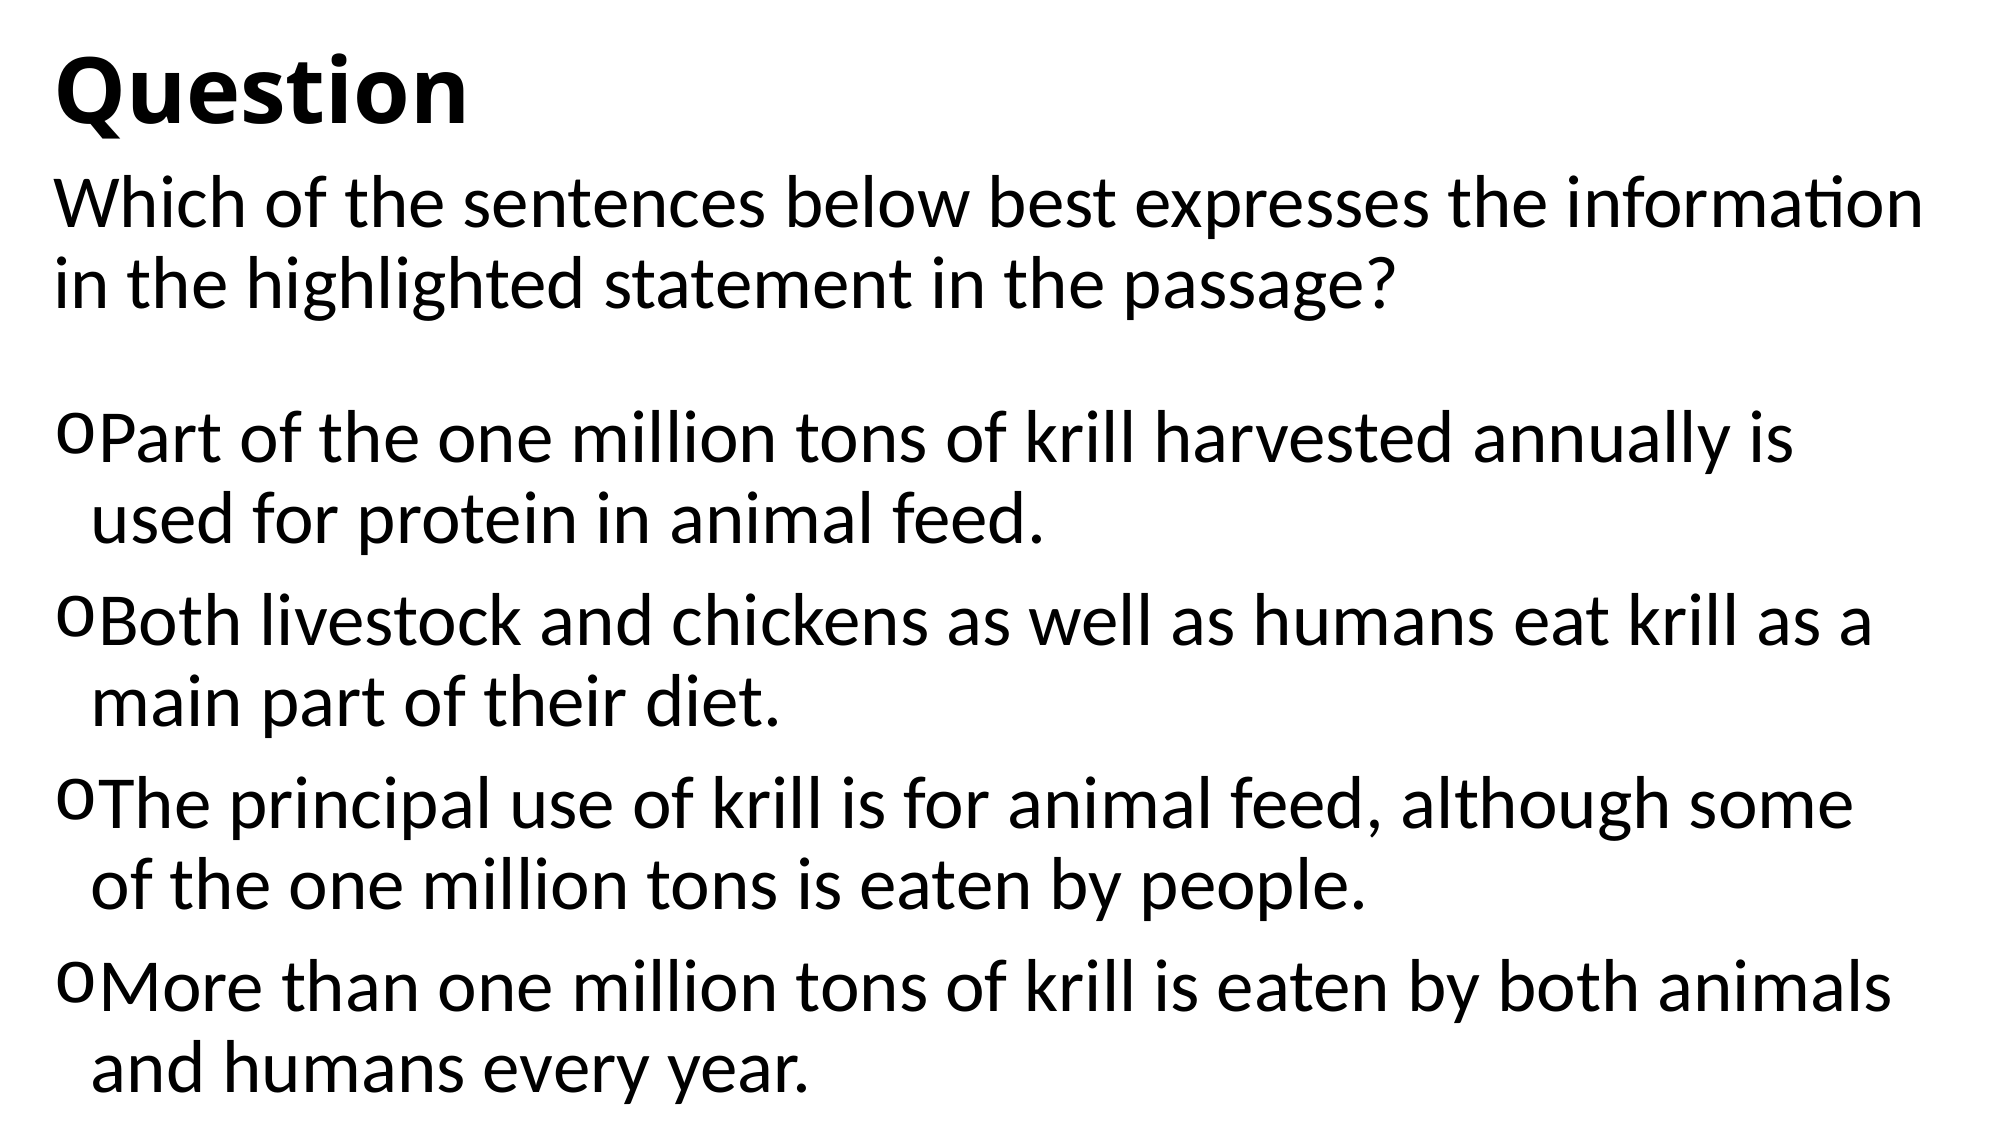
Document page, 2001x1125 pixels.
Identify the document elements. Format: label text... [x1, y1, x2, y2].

list Which of the sentences below best expresses the information in the highlighted statement in the passage? Part of the one million tons of krill harvested annually is used for protein in animal feed. Both livestock and chickens as well as humans eat krill as a main part of their diet. The principal use of krill is for animal feed, although some of the one million tons is eaten by people. More than one million tons of krill is eaten by both animals and humans every year. [38, 155, 1945, 1089]
title Question [38, 0, 1863, 155]
